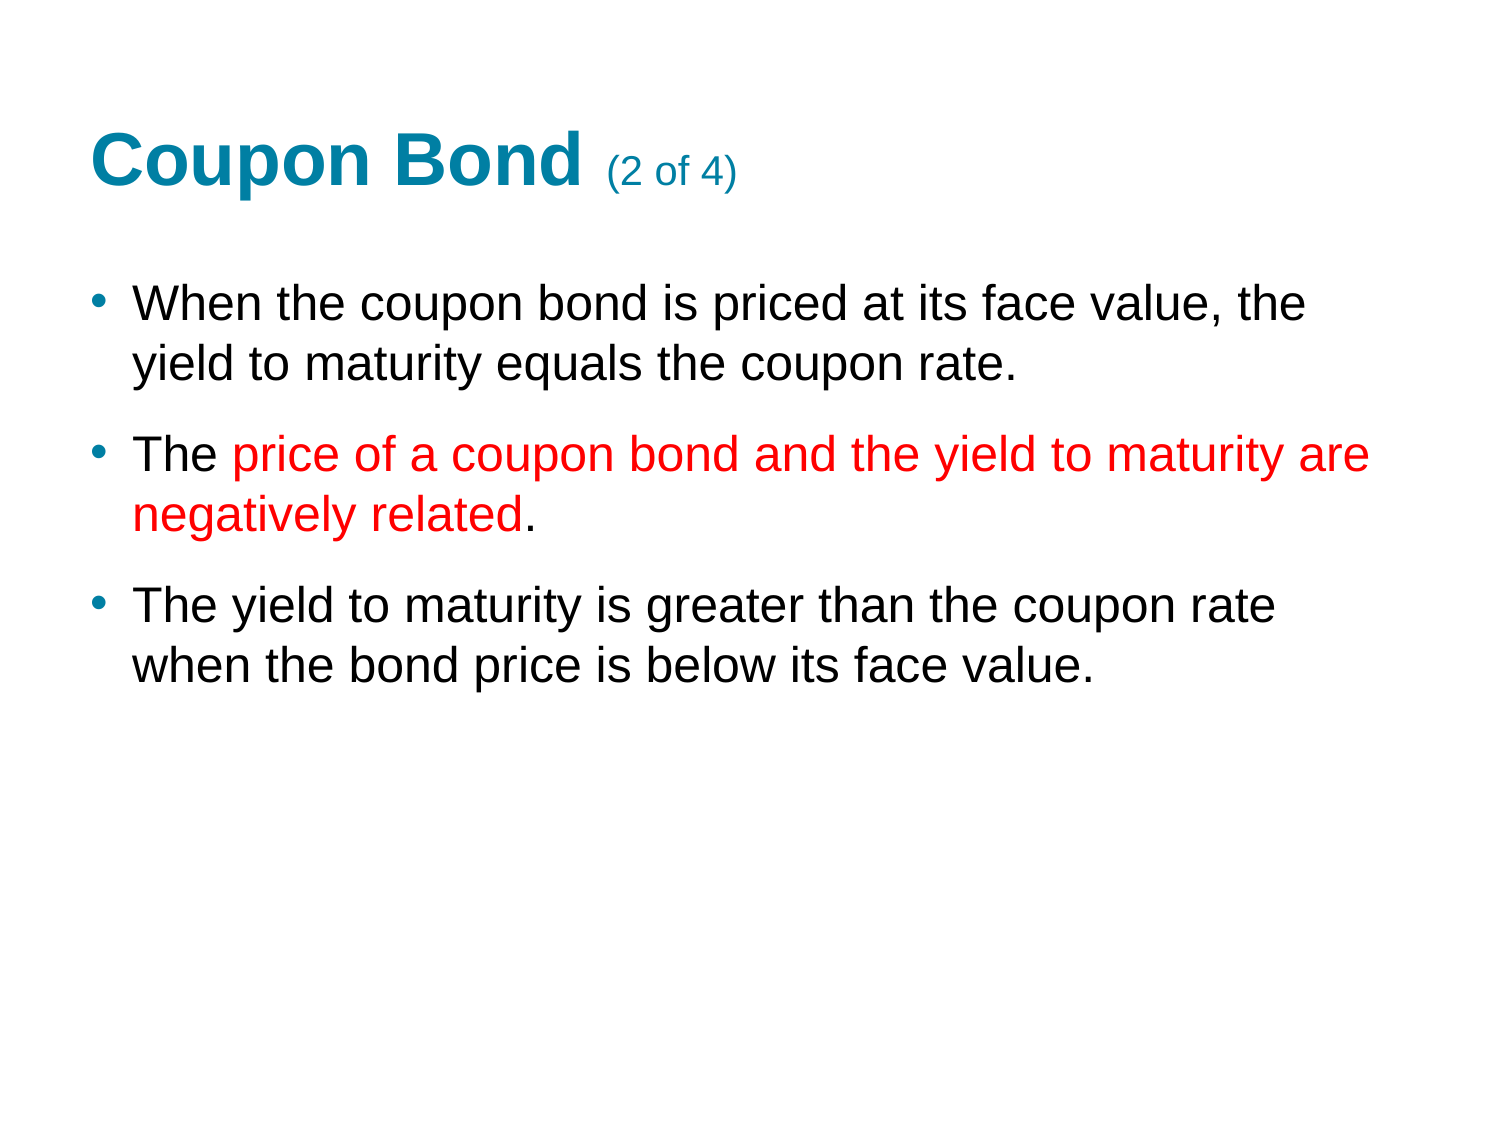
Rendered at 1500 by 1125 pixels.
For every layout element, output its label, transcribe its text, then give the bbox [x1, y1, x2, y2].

list When the coupon bond is priced at its face value, the yield to maturity equals the coupon rate. The price of a coupon bond and the yield to maturity are negatively related. The yield to maturity is greater than the coupon rate when the bond price is below its face value. [75, 255, 1426, 1021]
title Coupon Bond (2 of 4) [75, 35, 1425, 216]
